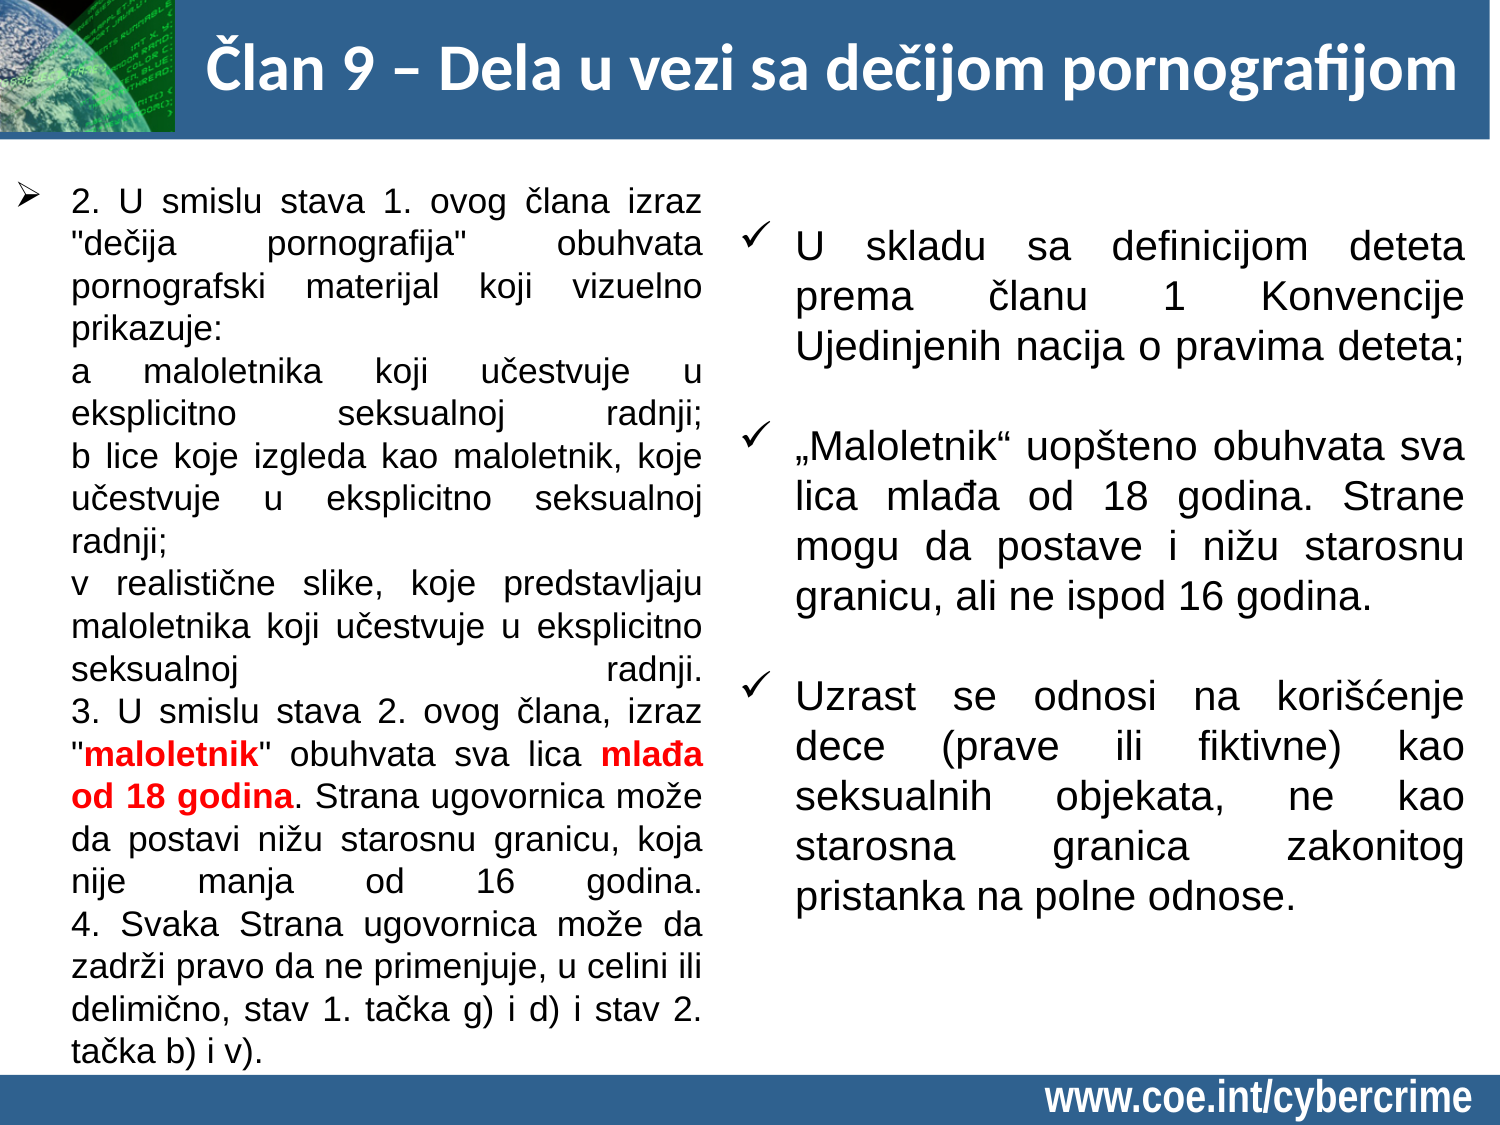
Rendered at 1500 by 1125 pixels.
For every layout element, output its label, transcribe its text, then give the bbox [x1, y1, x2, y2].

text_box Član 9 – Dela u vezi sa dečijom pornografijom [0, 0, 1492, 142]
text_box [0, 1073, 1030, 1125]
text_box www.coe.int/cybercrime [1030, 1059, 1500, 1125]
picture [0, 0, 175, 132]
text_box U skladu sa definicijom deteta prema članu 1 Konvencije Ujedinjenih nacija o pravima deteta; „Maloletnik“ uopšteno obuhvata sva lica mlađa od 18 godina. Strane mogu da postave i nižu starosnu granicu, ali ne ispod 16 godina. Uzrast se odnosi na korišćenje dece (prave ili fiktivne) kao seksualnih objekata, ne kao starosna granica zakonitog pristanka na polne odnose. [724, 211, 1480, 927]
text_box 2. U smislu stava 1. ovog člana izraz "dečija pornografija" obuhvata pornografski materijal koji vizuelno prikazuje: a maloletnika koji učestvuje u eksplicitno seksualnoj radnji; b lice koje izgleda kao maloletnik, koje učestvuje u eksplicitno seksualnoj radnji; v realistične slike, koje predstavljaju maloletnika koji učestvuje u eksplicitno seksualnoj radnji. 3. U smislu stava 2. ovog člana, izraz "maloletnik" obuhvata sva lica mlađa od 18 godina. Strana ugovornica može da postavi nižu starosnu granicu, koja nije manja od 16 godina. 4. Svaka Strana ugovornica može da zadrži pravo da ne primenjuje, u celini ili delimično, stav 1. tačka g) i d) i stav 2. tačka b) i v). [0, 170, 718, 1079]
